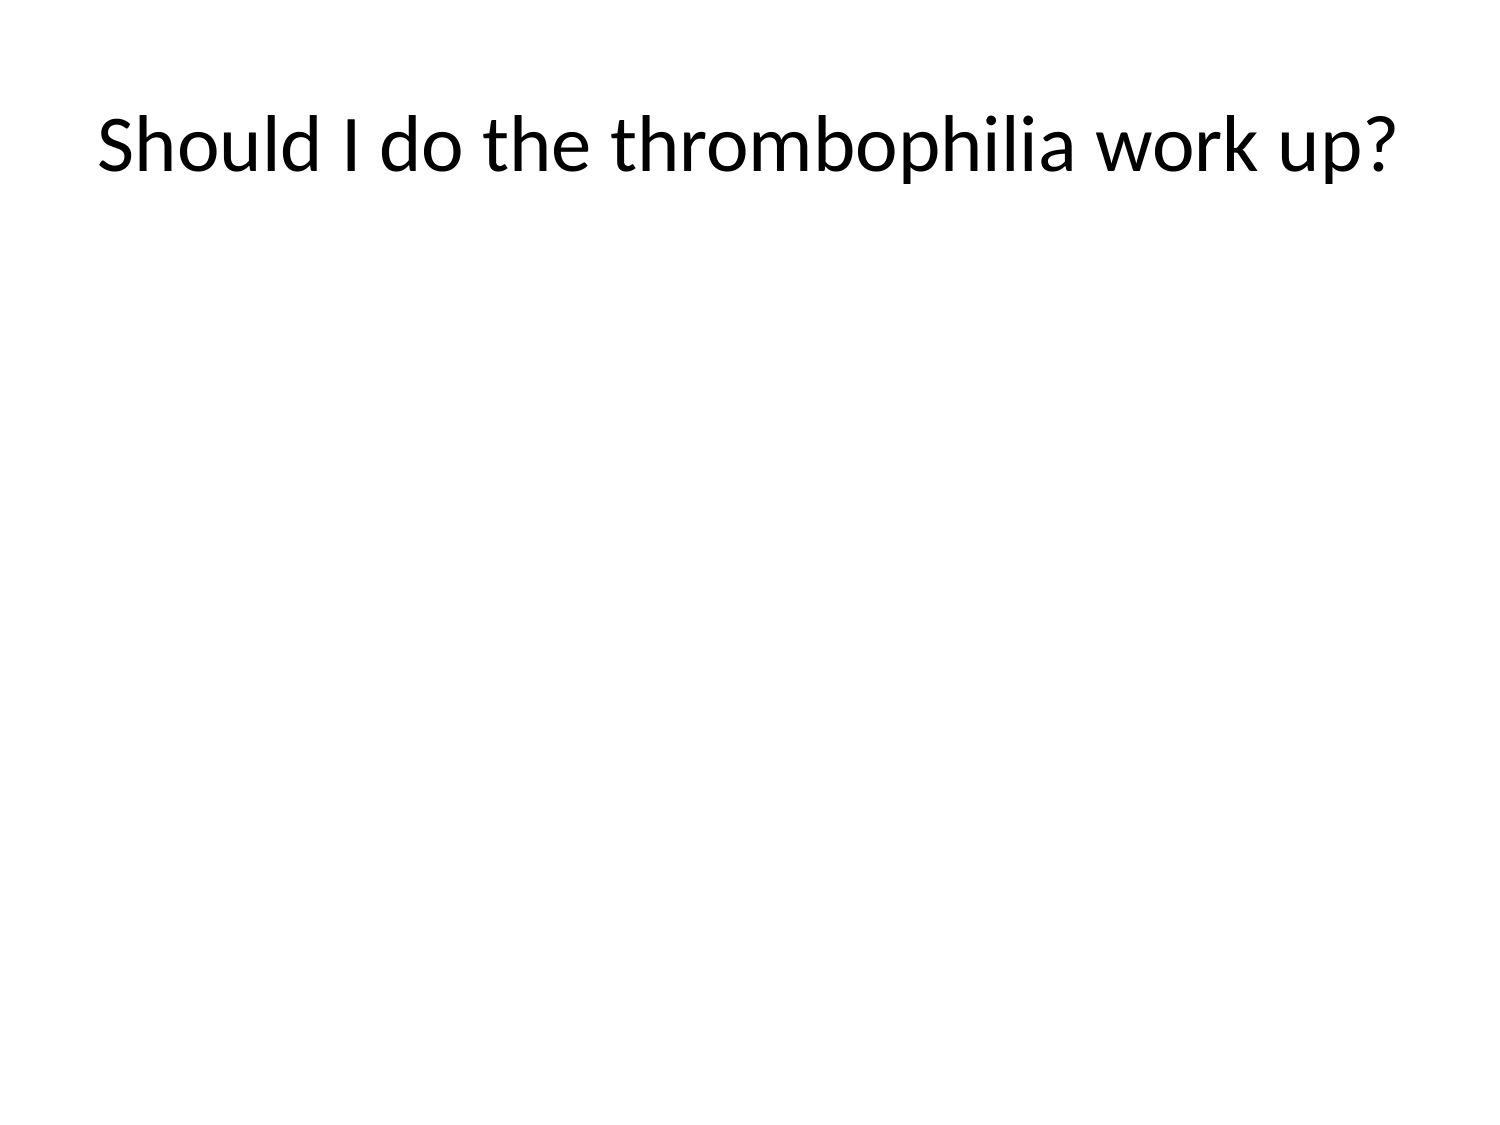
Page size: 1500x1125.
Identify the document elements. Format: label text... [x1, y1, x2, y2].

title Should I do the thrombophilia work up? [75, 45, 1425, 233]
